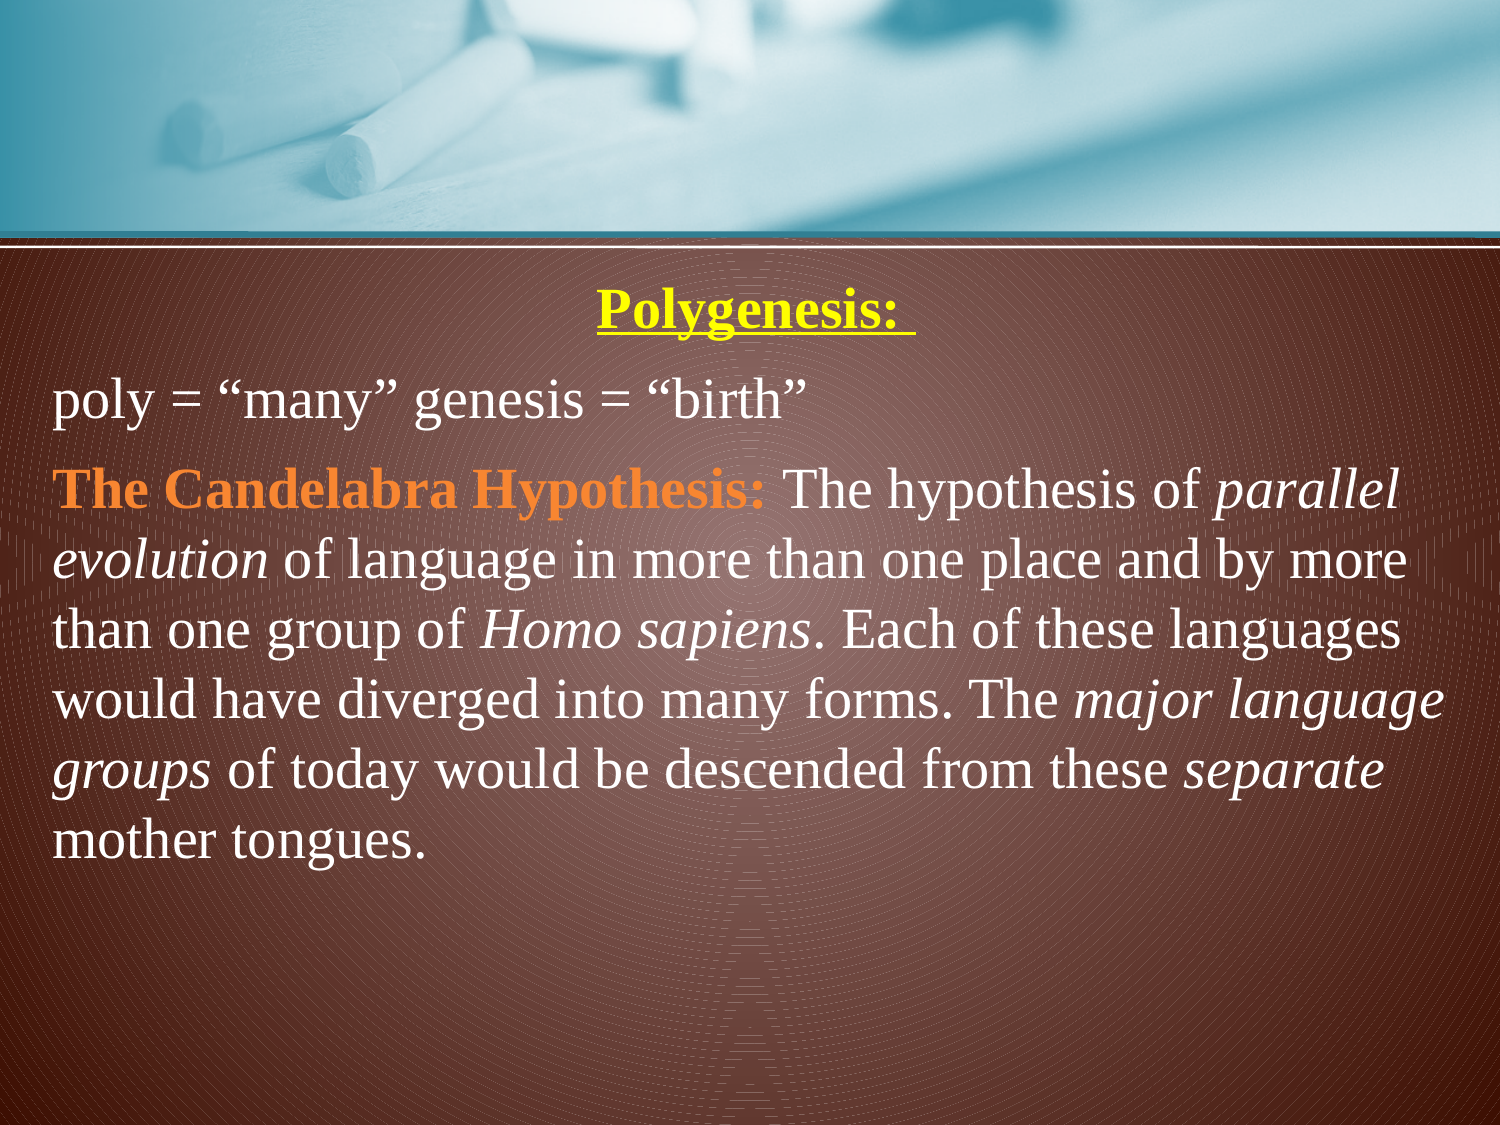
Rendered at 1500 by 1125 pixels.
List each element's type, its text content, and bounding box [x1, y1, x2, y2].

list Polygenesis: poly = “many” genesis = “birth” The Candelabra Hypothesis: The hypothesis of parallel evolution of language in more than one place and by more than one group of Homo sapiens. Each of these languages would have diverged into many forms. The major language groups of today would be descended from these separate mother tongues. [37, 262, 1475, 1100]
